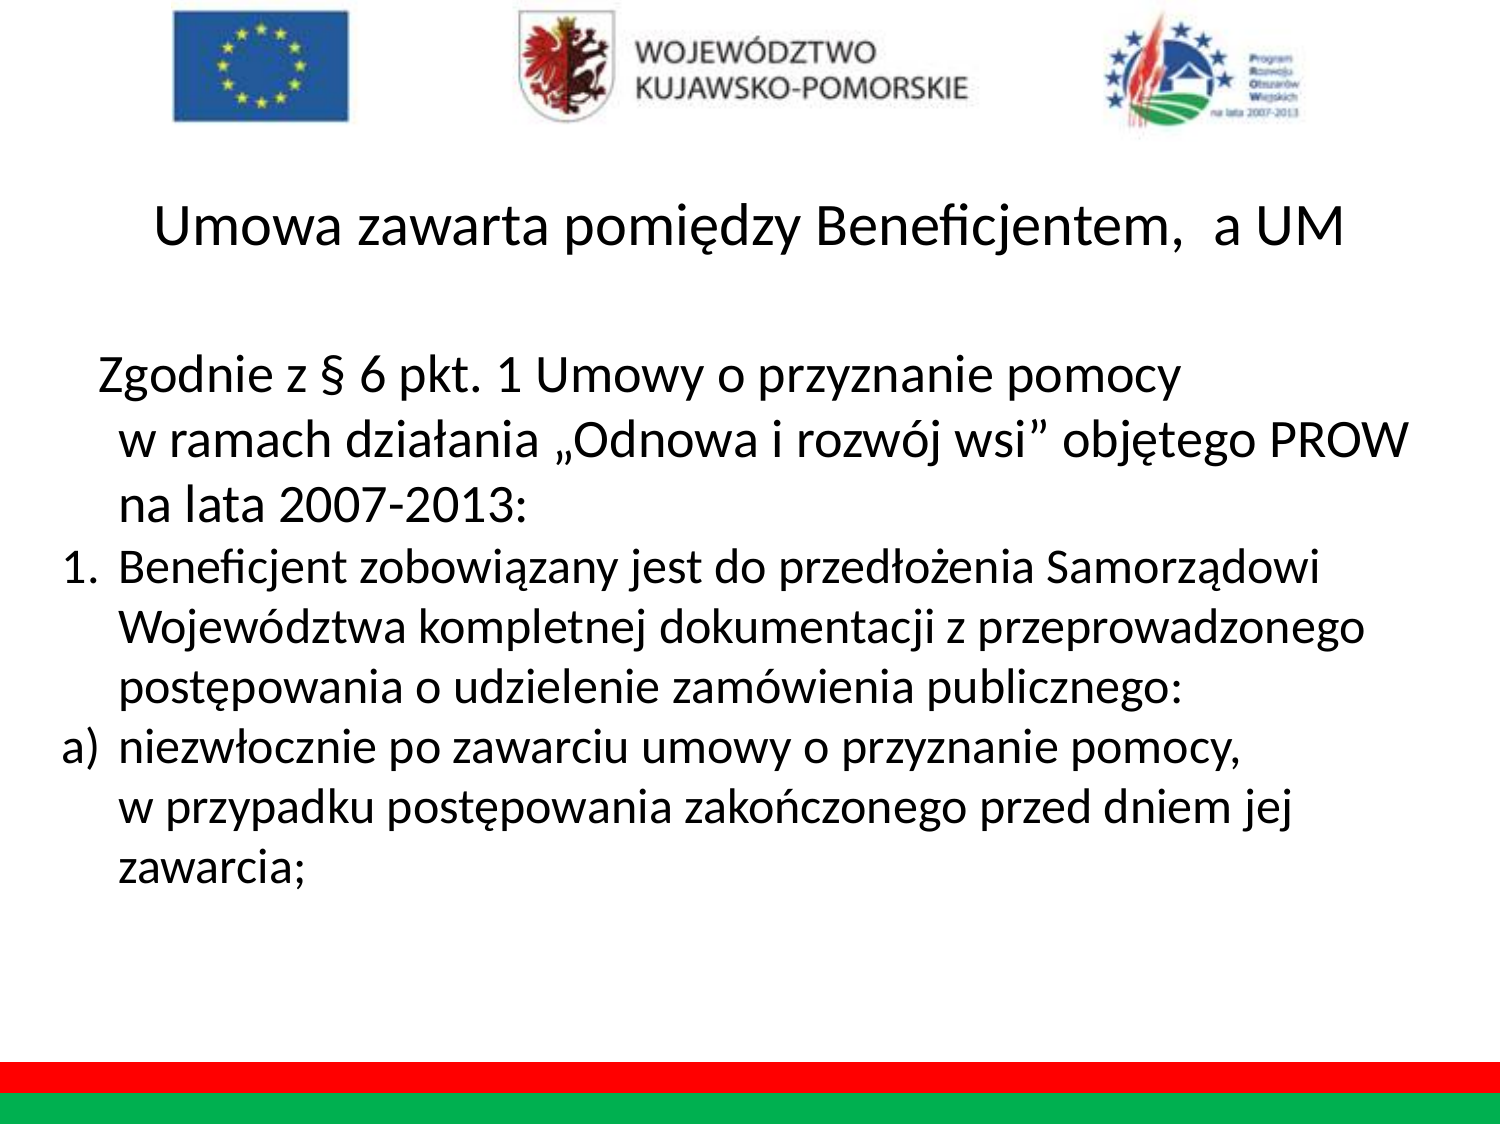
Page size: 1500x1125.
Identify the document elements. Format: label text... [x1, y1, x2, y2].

list Zgodnie z § 6 pkt. 1 Umowy o przyznanie pomocy w ramach działania „Odnowa i rozwój wsi” objętego PROW na lata 2007-2013: Beneficjent zobowiązany jest do przedłożenia Samorządowi Województwa kompletnej dokumentacji z przeprowadzonego postępowania o udzielenie zamówienia publicznego: niezwłocznie po zawarciu umowy o przyznanie pomocy, w przypadku postępowania zakończonego przed dniem jej zawarcia; [46, 331, 1468, 1090]
picture [171, 0, 1310, 142]
title Umowa zawarta pomiędzy Beneficjentem, a UM [112, 149, 1389, 294]
